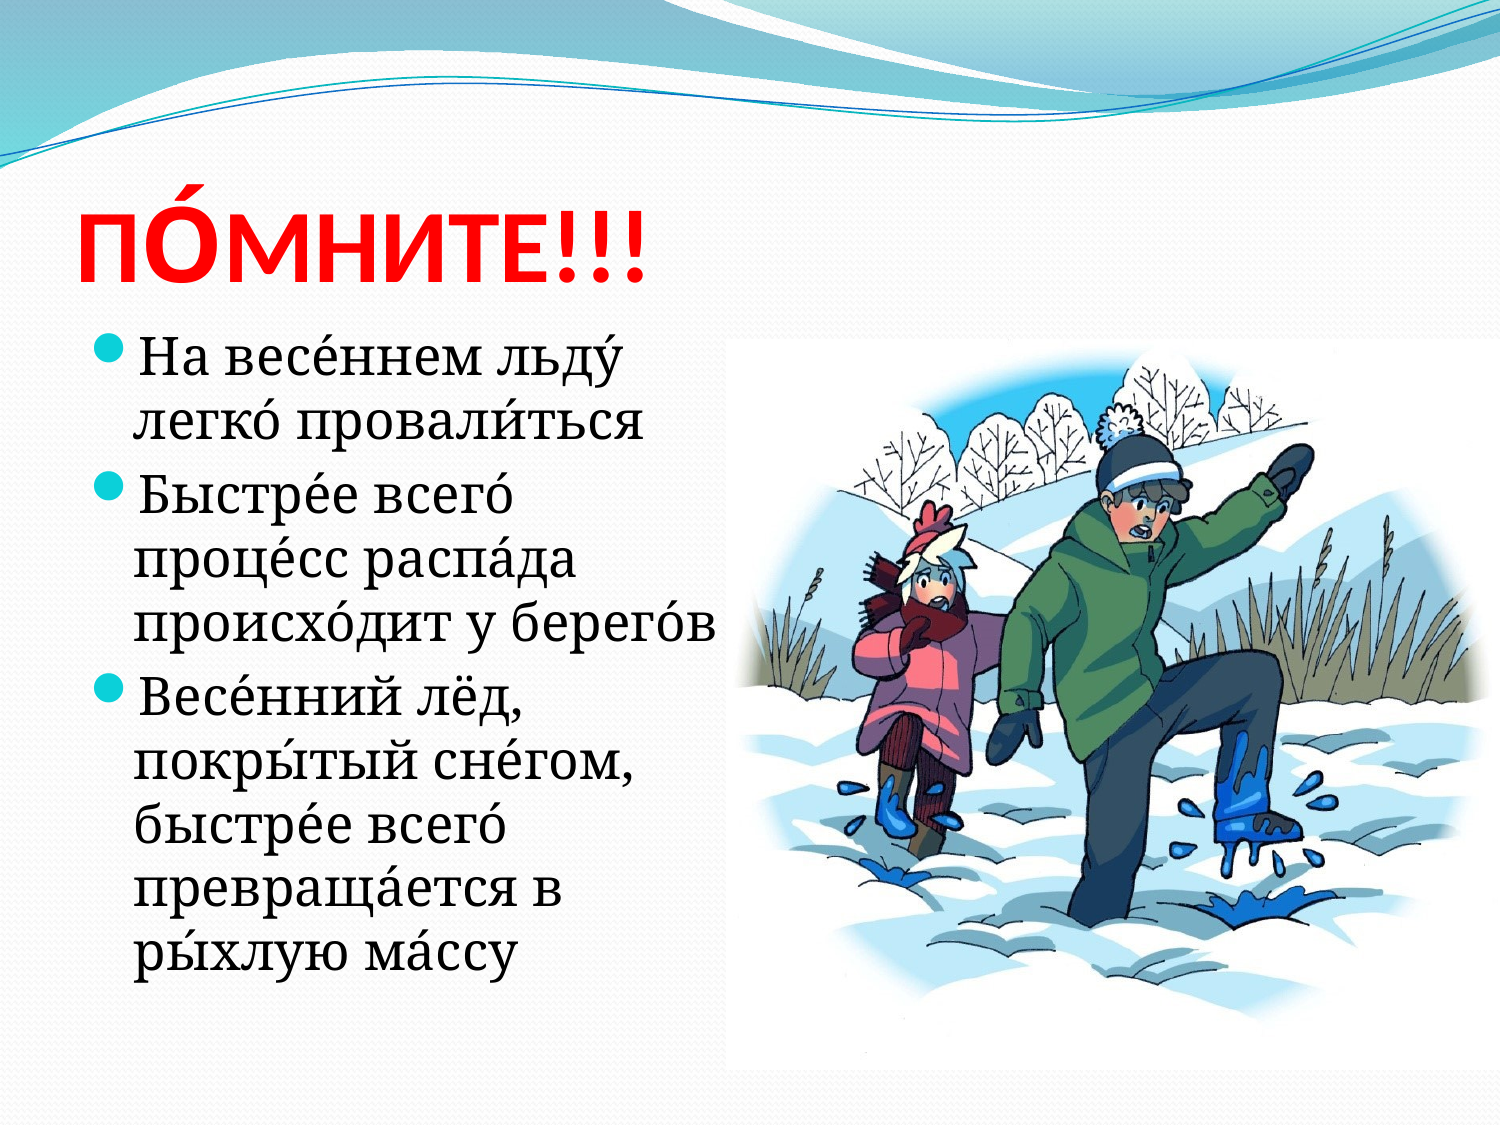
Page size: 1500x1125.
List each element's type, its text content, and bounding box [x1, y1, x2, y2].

list На весе́ннем льду́ легко́ провали́ться Быстре́е всего́ проце́сс распа́да происхо́дит у берего́в Весе́нний лёд, покры́тый сне́гом, быстре́е всего́ превраща́ется в ры́хлую ма́ссу [75, 314, 738, 1043]
title ПО́МНИТЕ!!! [75, 115, 1425, 303]
picture [726, 339, 1500, 1071]
